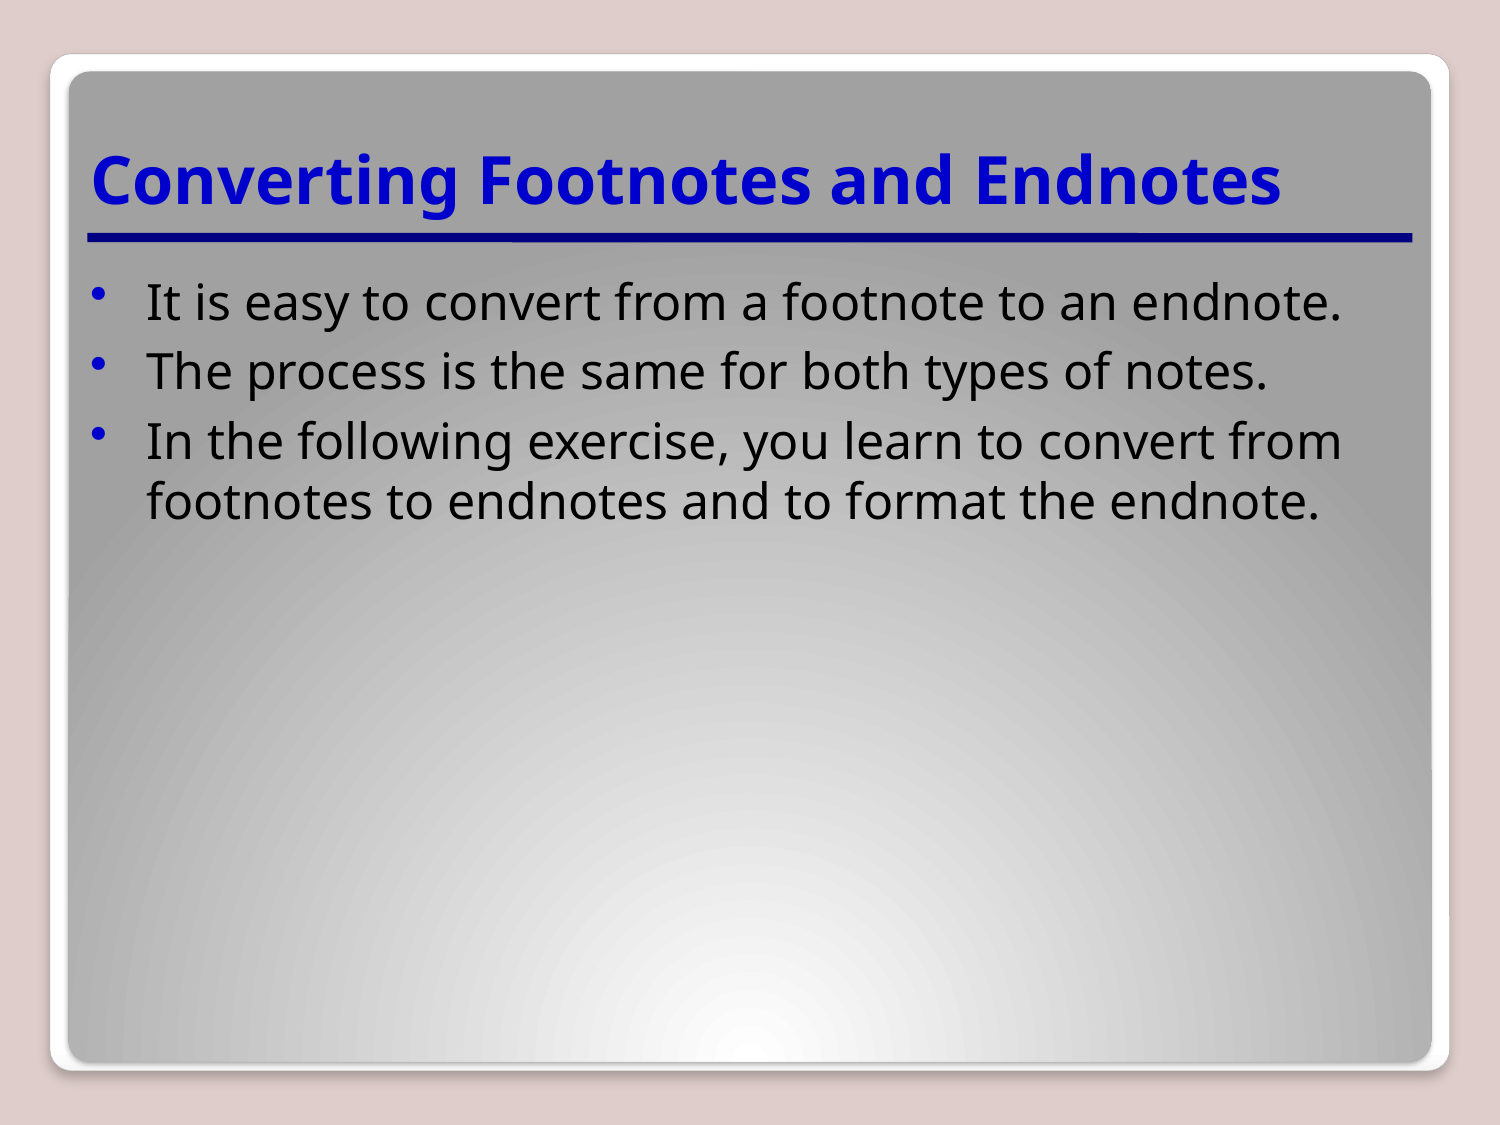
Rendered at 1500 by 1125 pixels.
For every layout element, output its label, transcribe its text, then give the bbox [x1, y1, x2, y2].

list It is easy to convert from a footnote to an endnote. The process is the same for both types of notes. In the following exercise, you learn to convert from footnotes to endnotes and to format the endnote. [74, 262, 1426, 1063]
title Converting Footnotes and Endnotes [74, 74, 1426, 226]
